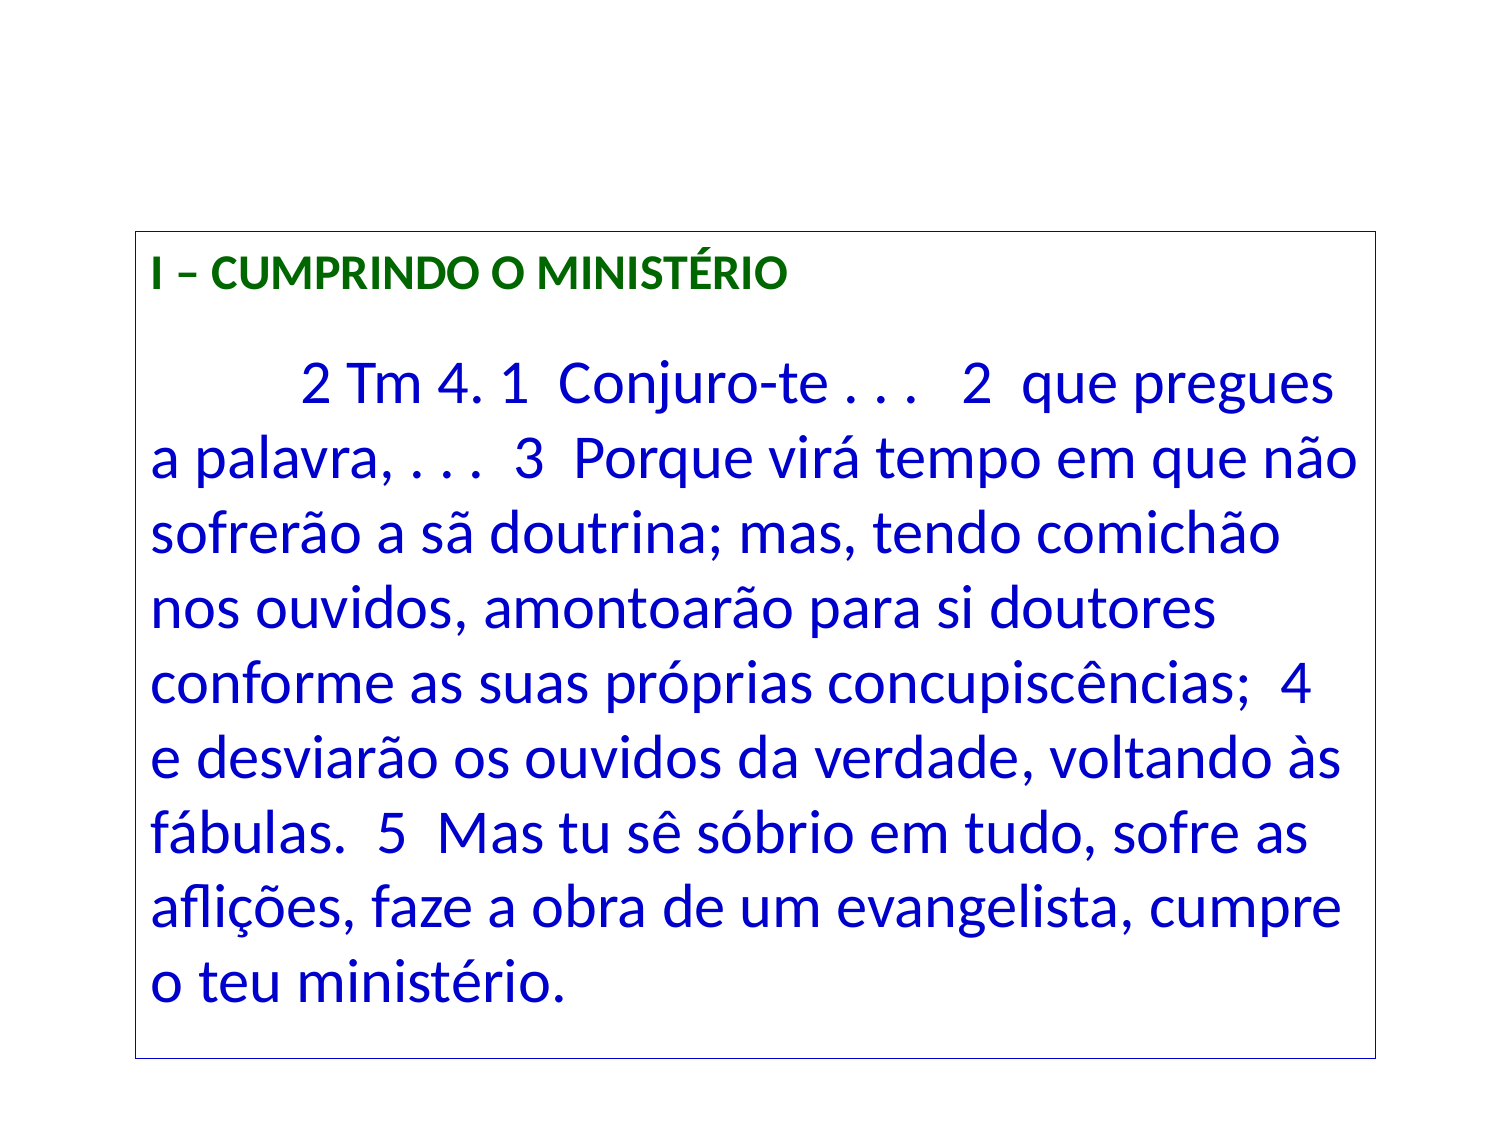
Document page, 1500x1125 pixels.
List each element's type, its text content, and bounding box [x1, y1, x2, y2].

list I – CUMPRINDO O MINISTÉRIO 2 Tm 4. 1 Conjuro-te . . . 2 que pregues a palavra, . . . 3 Porque virá tempo em que não sofrerão a sã doutrina; mas, tendo comichão nos ouvidos, amontoarão para si doutores conforme as suas próprias concupiscências; 4 e desviarão os ouvidos da verdade, voltando às fábulas. 5 Mas tu sê sóbrio em tudo, sofre as aflições, faze a obra de um evangelista, cumpre o teu ministério. [135, 231, 1376, 1059]
